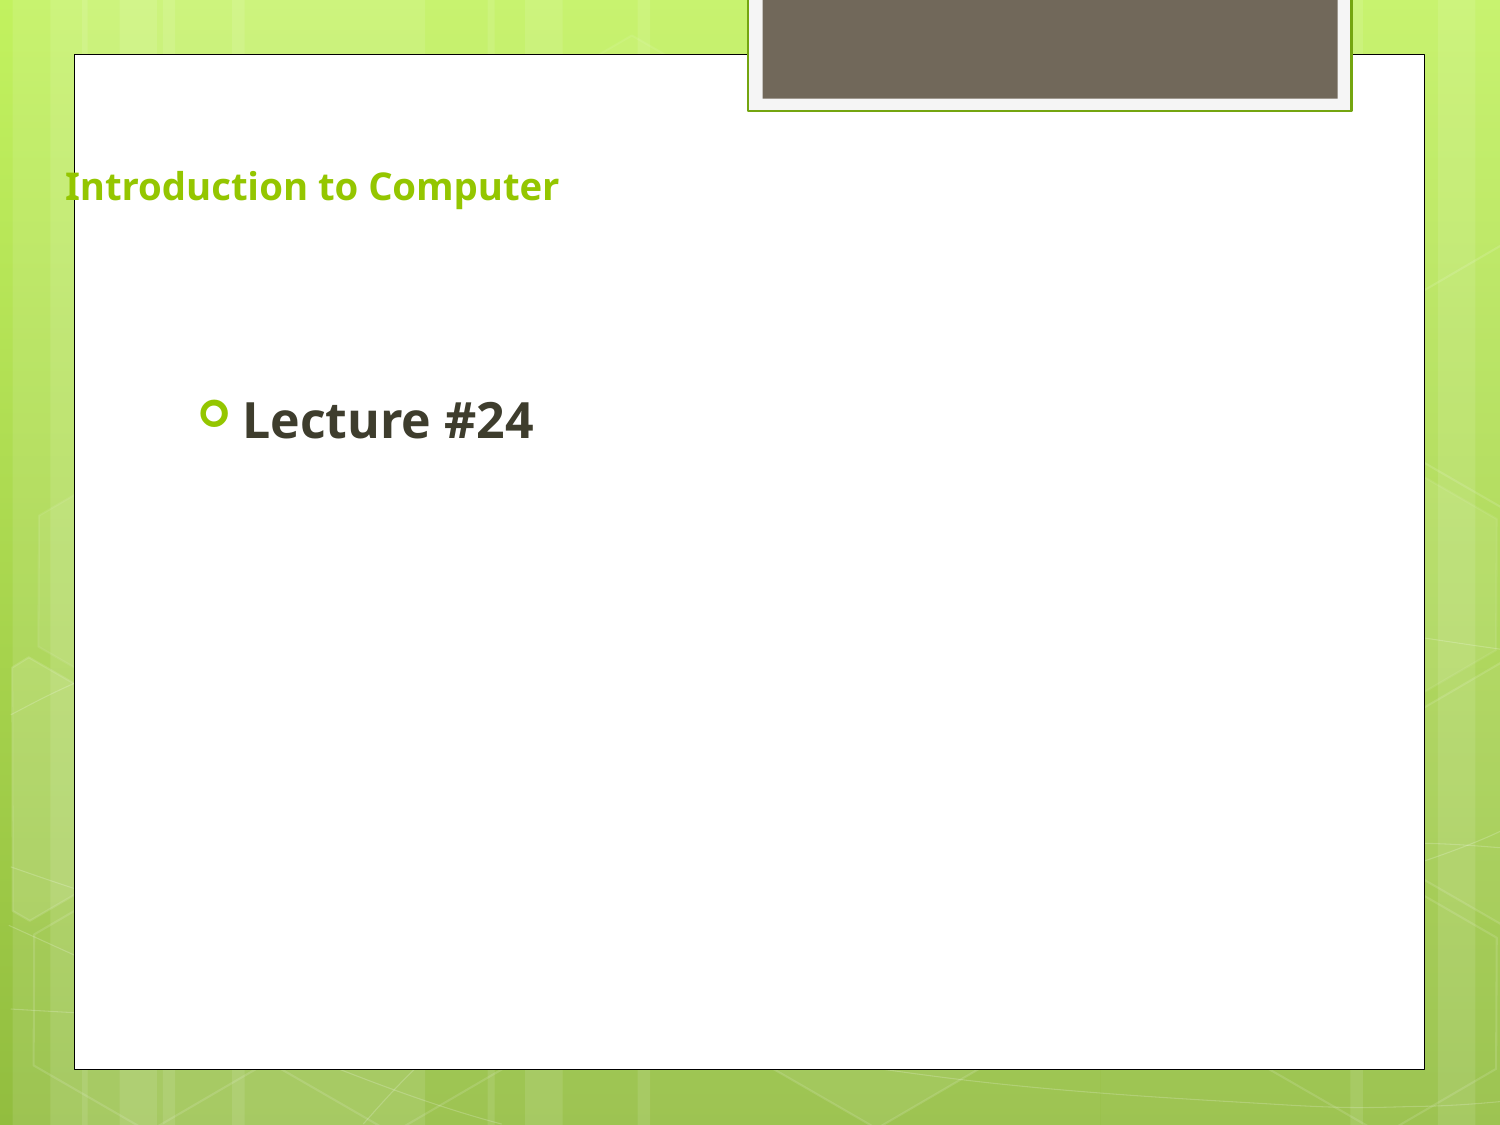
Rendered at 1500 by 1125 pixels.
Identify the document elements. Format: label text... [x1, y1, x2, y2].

list Lecture #24 [171, 381, 1283, 957]
title Introduction to Computer [50, 62, 1450, 262]
